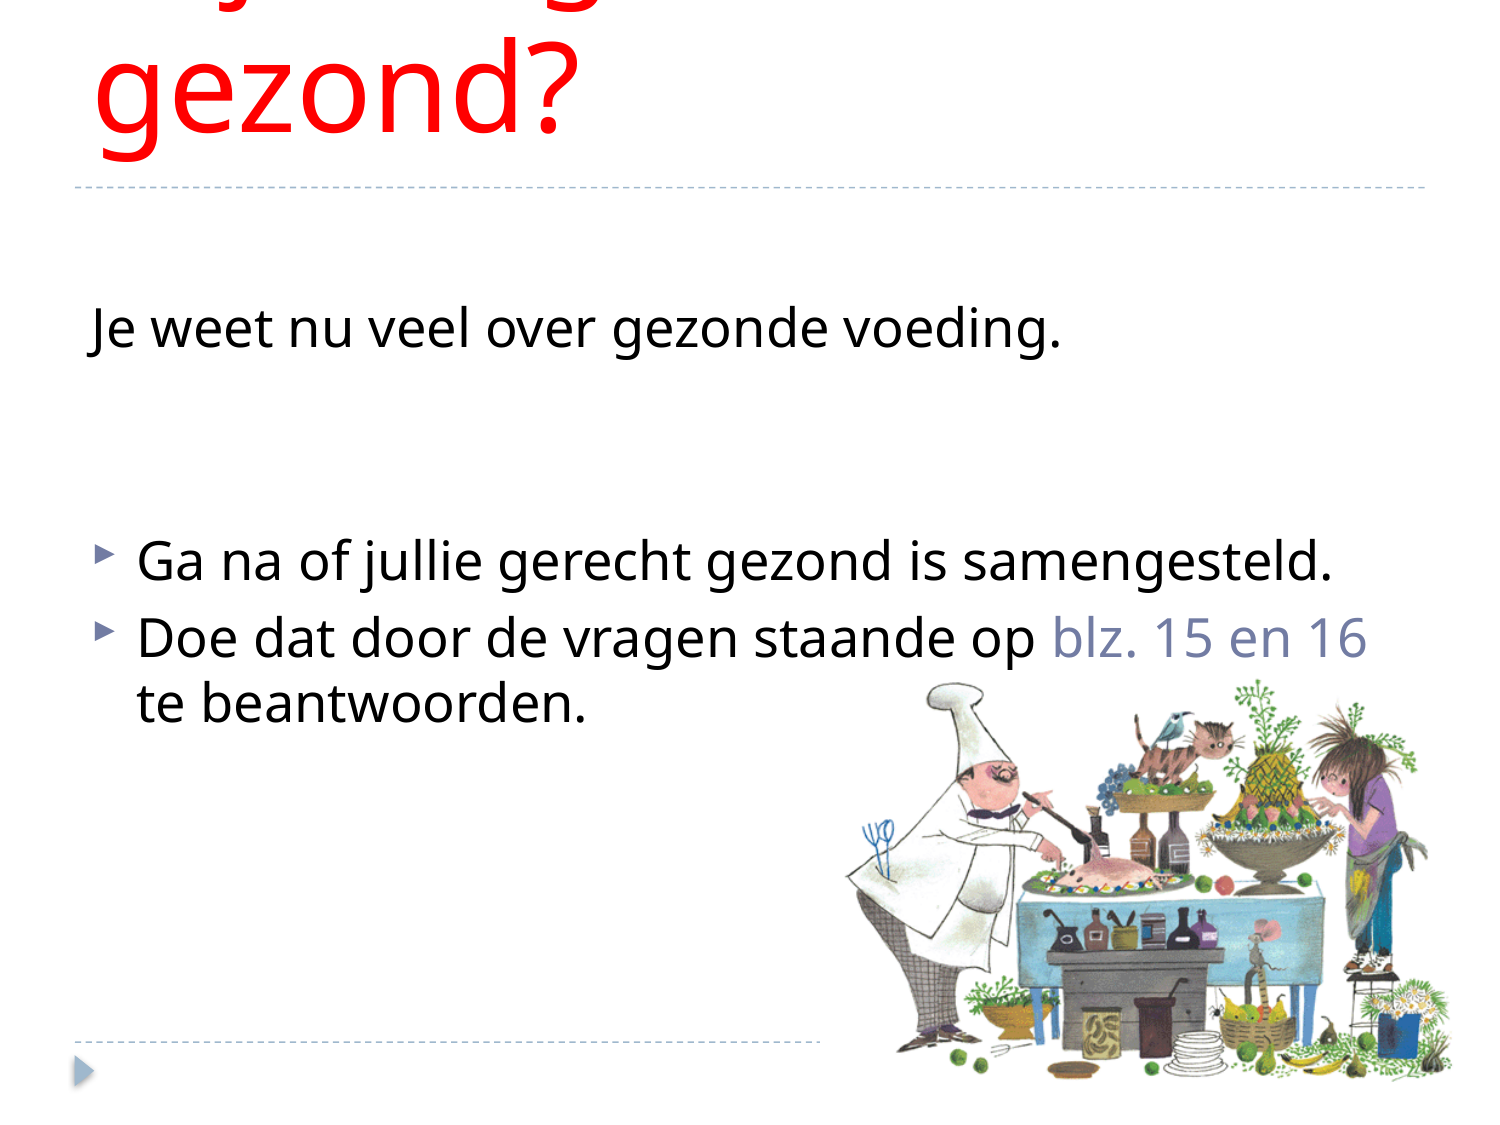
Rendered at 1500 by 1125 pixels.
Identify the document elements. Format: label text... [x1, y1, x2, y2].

picture [820, 650, 1463, 1095]
title Is jullie gerecht gezond? [76, 0, 1265, 166]
list Je weet nu veel over gezonde voeding. Ga na of jullie gerecht gezond is samengesteld. Doe dat door de vragen staande op blz. 15 en 16 te beantwoorden. [76, 208, 1425, 1016]
